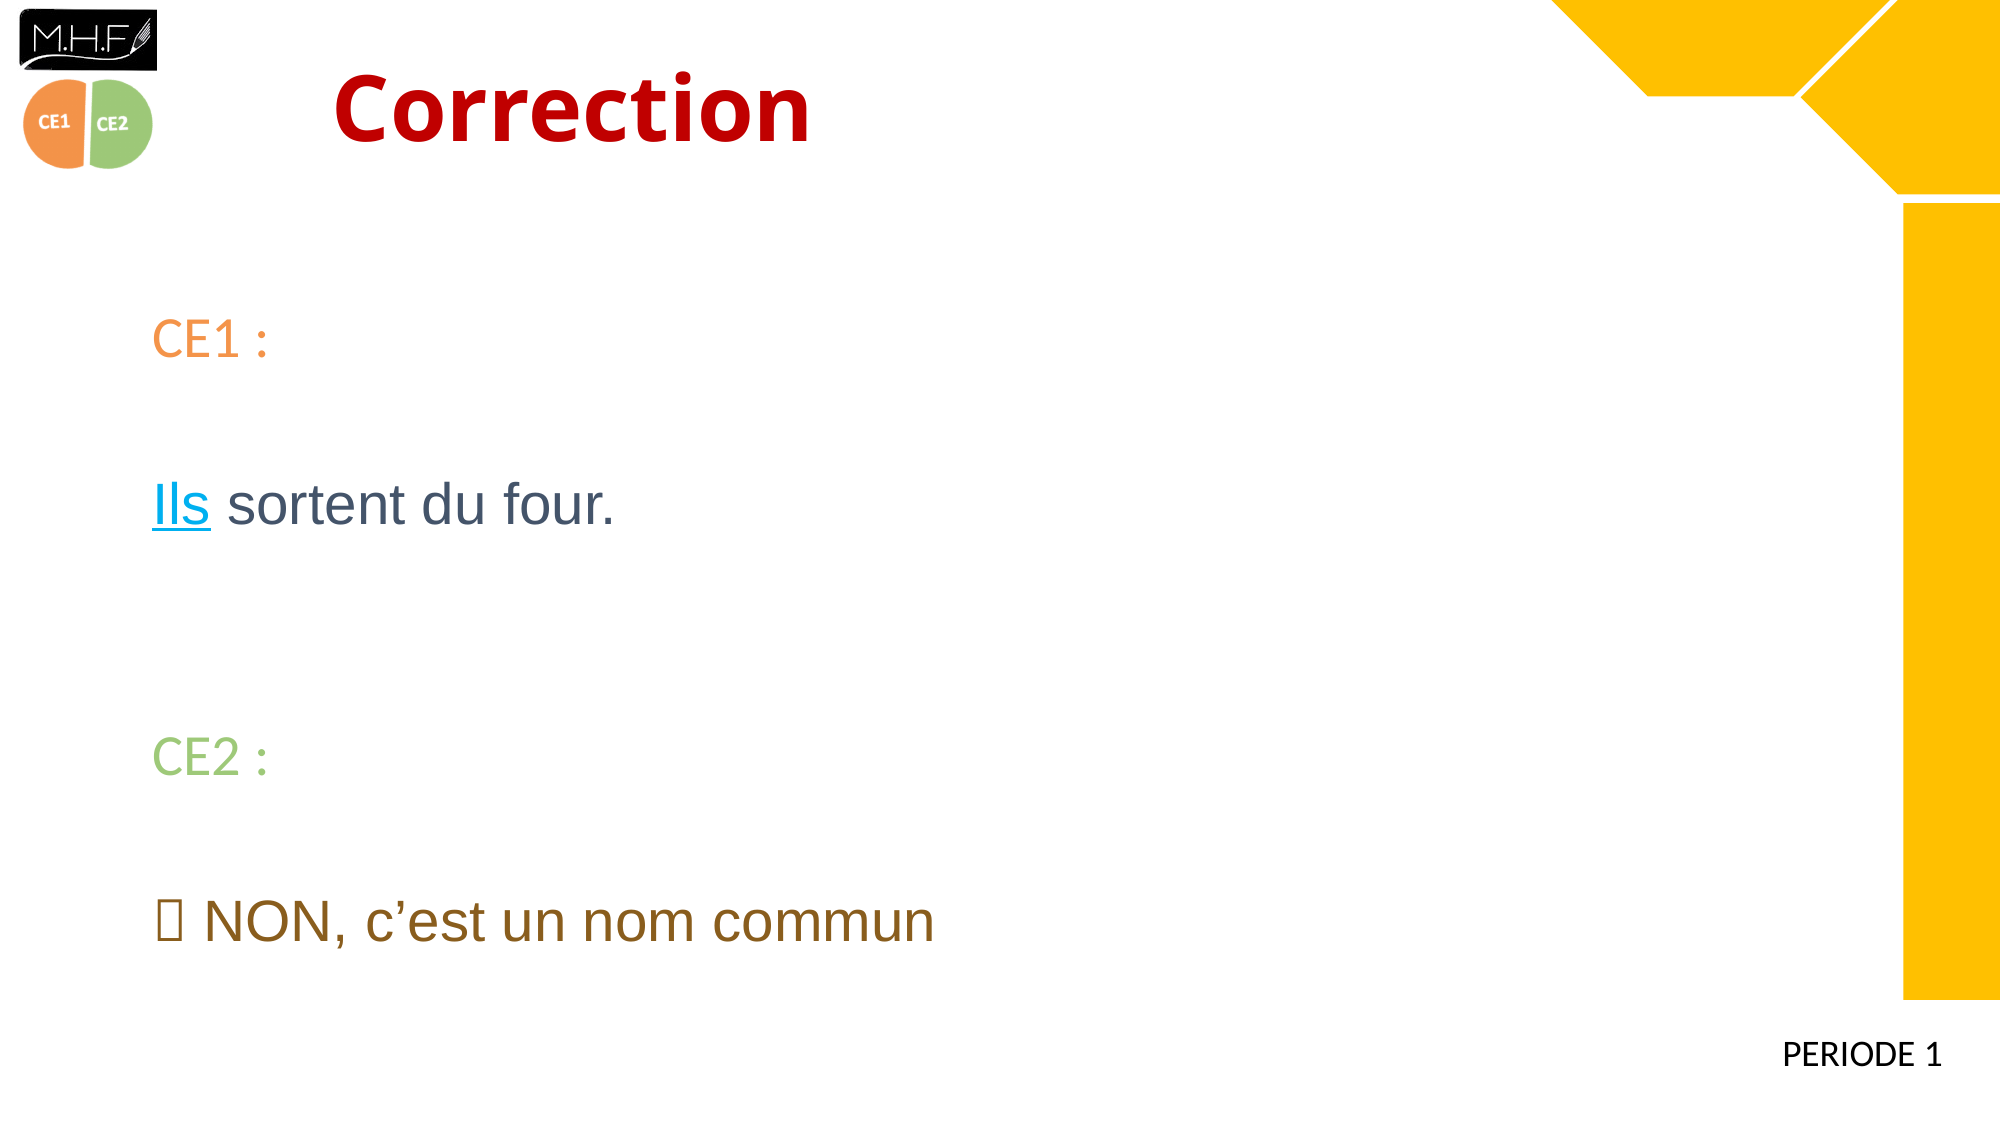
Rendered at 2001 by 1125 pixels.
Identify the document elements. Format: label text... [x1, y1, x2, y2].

title Correction [316, 3, 1863, 221]
list CE1 : Ils sortent du four. CE2 :  NON, c’est un nom commun [137, 299, 1863, 1014]
text_box [1902, 202, 2000, 1001]
text_box [1549, 0, 1892, 98]
text_box PERIODE 1 [1362, 1021, 1967, 1125]
text_box [1799, 0, 2000, 196]
picture [1, 7, 177, 207]
